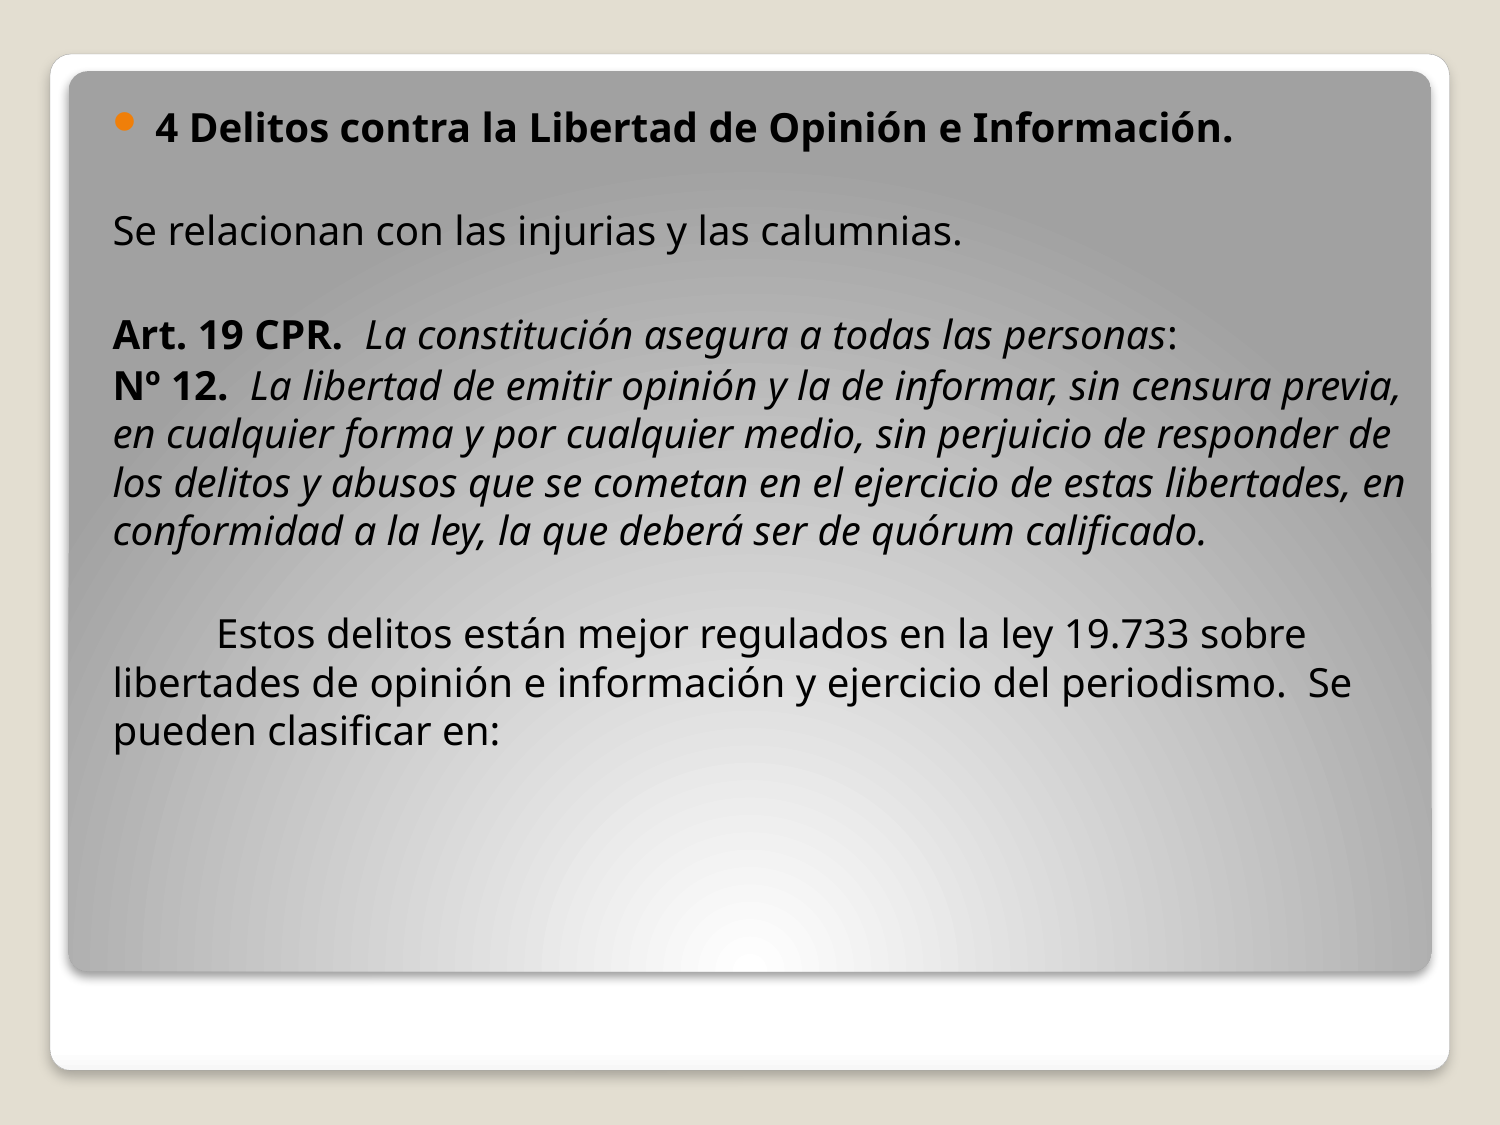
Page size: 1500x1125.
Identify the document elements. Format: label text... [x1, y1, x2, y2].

list 4 Delitos contra la Libertad de Opinión e Información. Se relacionan con las injurias y las calumnias. Art. 19 CPR. La constitución asegura a todas las personas: Nº 12. La libertad de emitir opinión y la de informar, sin censura previa, en cualquier forma y por cualquier medio, sin perjuicio de responder de los delitos y abusos que se cometan en el ejercicio de estas libertades, en conformidad a la ley, la que deberá ser de quórum calificado. Estos delitos están mejor regulados en la ley 19.733 sobre libertades de opinión e información y ejercicio del periodismo. Se pueden clasificar en: [82, 86, 1425, 774]
